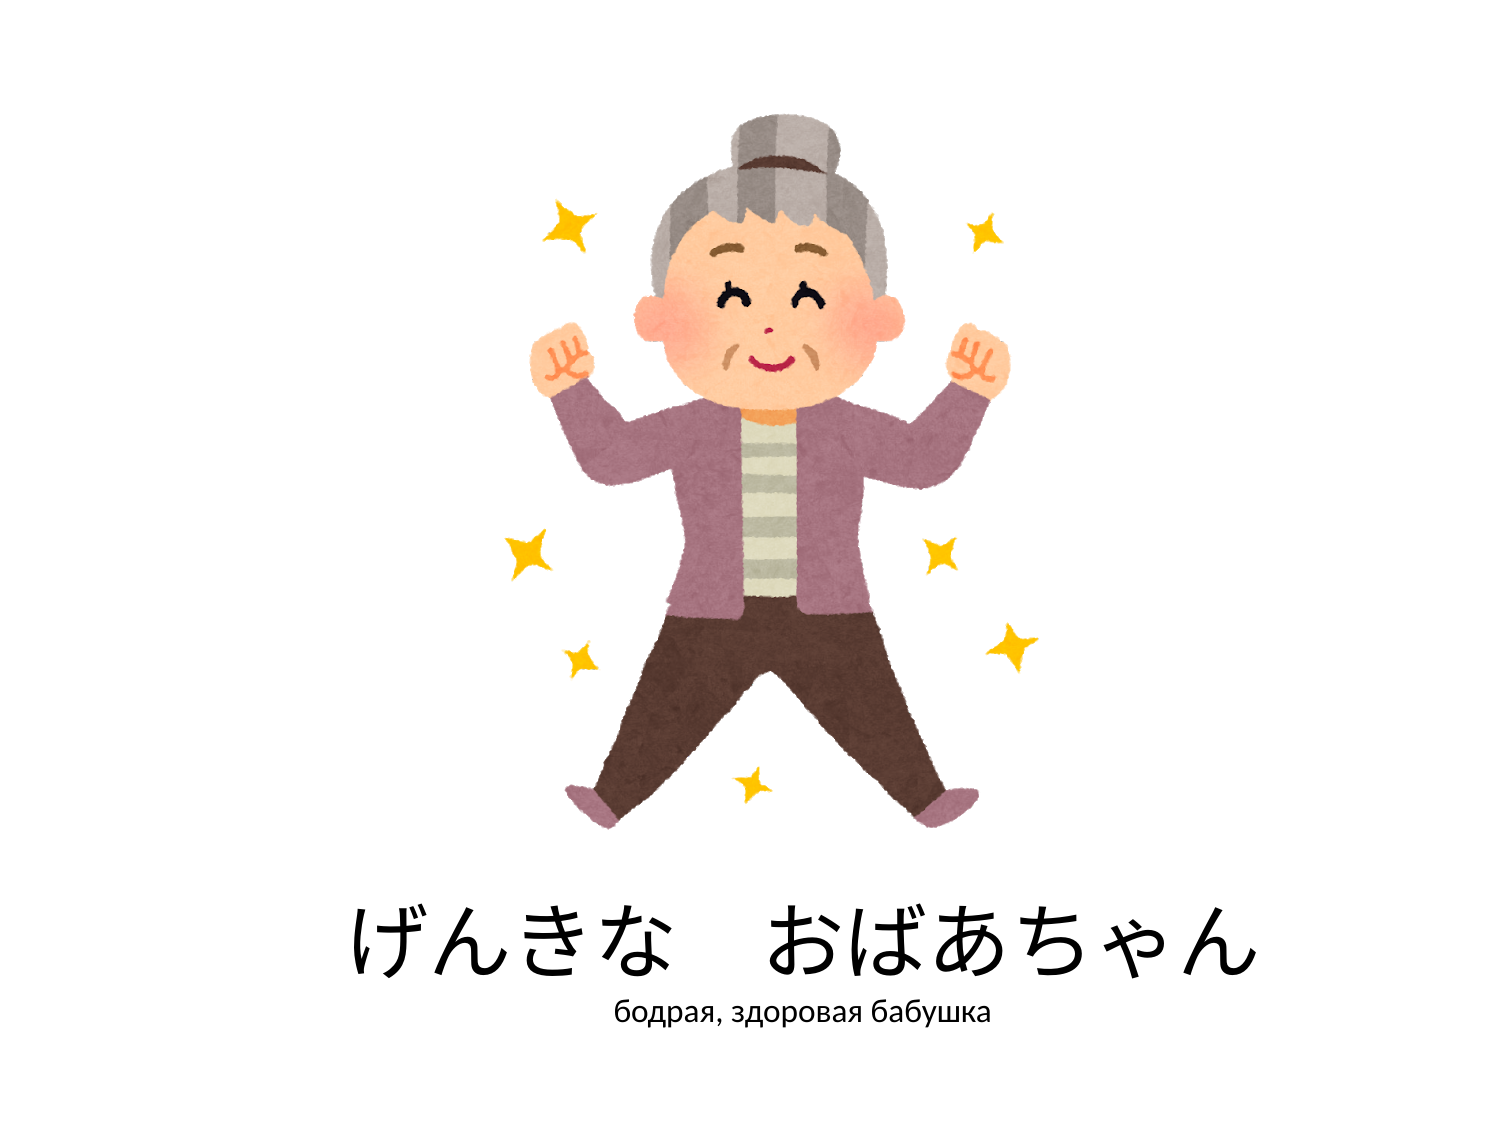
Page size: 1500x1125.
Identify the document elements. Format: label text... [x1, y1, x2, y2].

picture [466, 101, 1105, 866]
text_box げんきな おばあちゃん бодрая, здоровая бабушка [265, 881, 1341, 1037]
